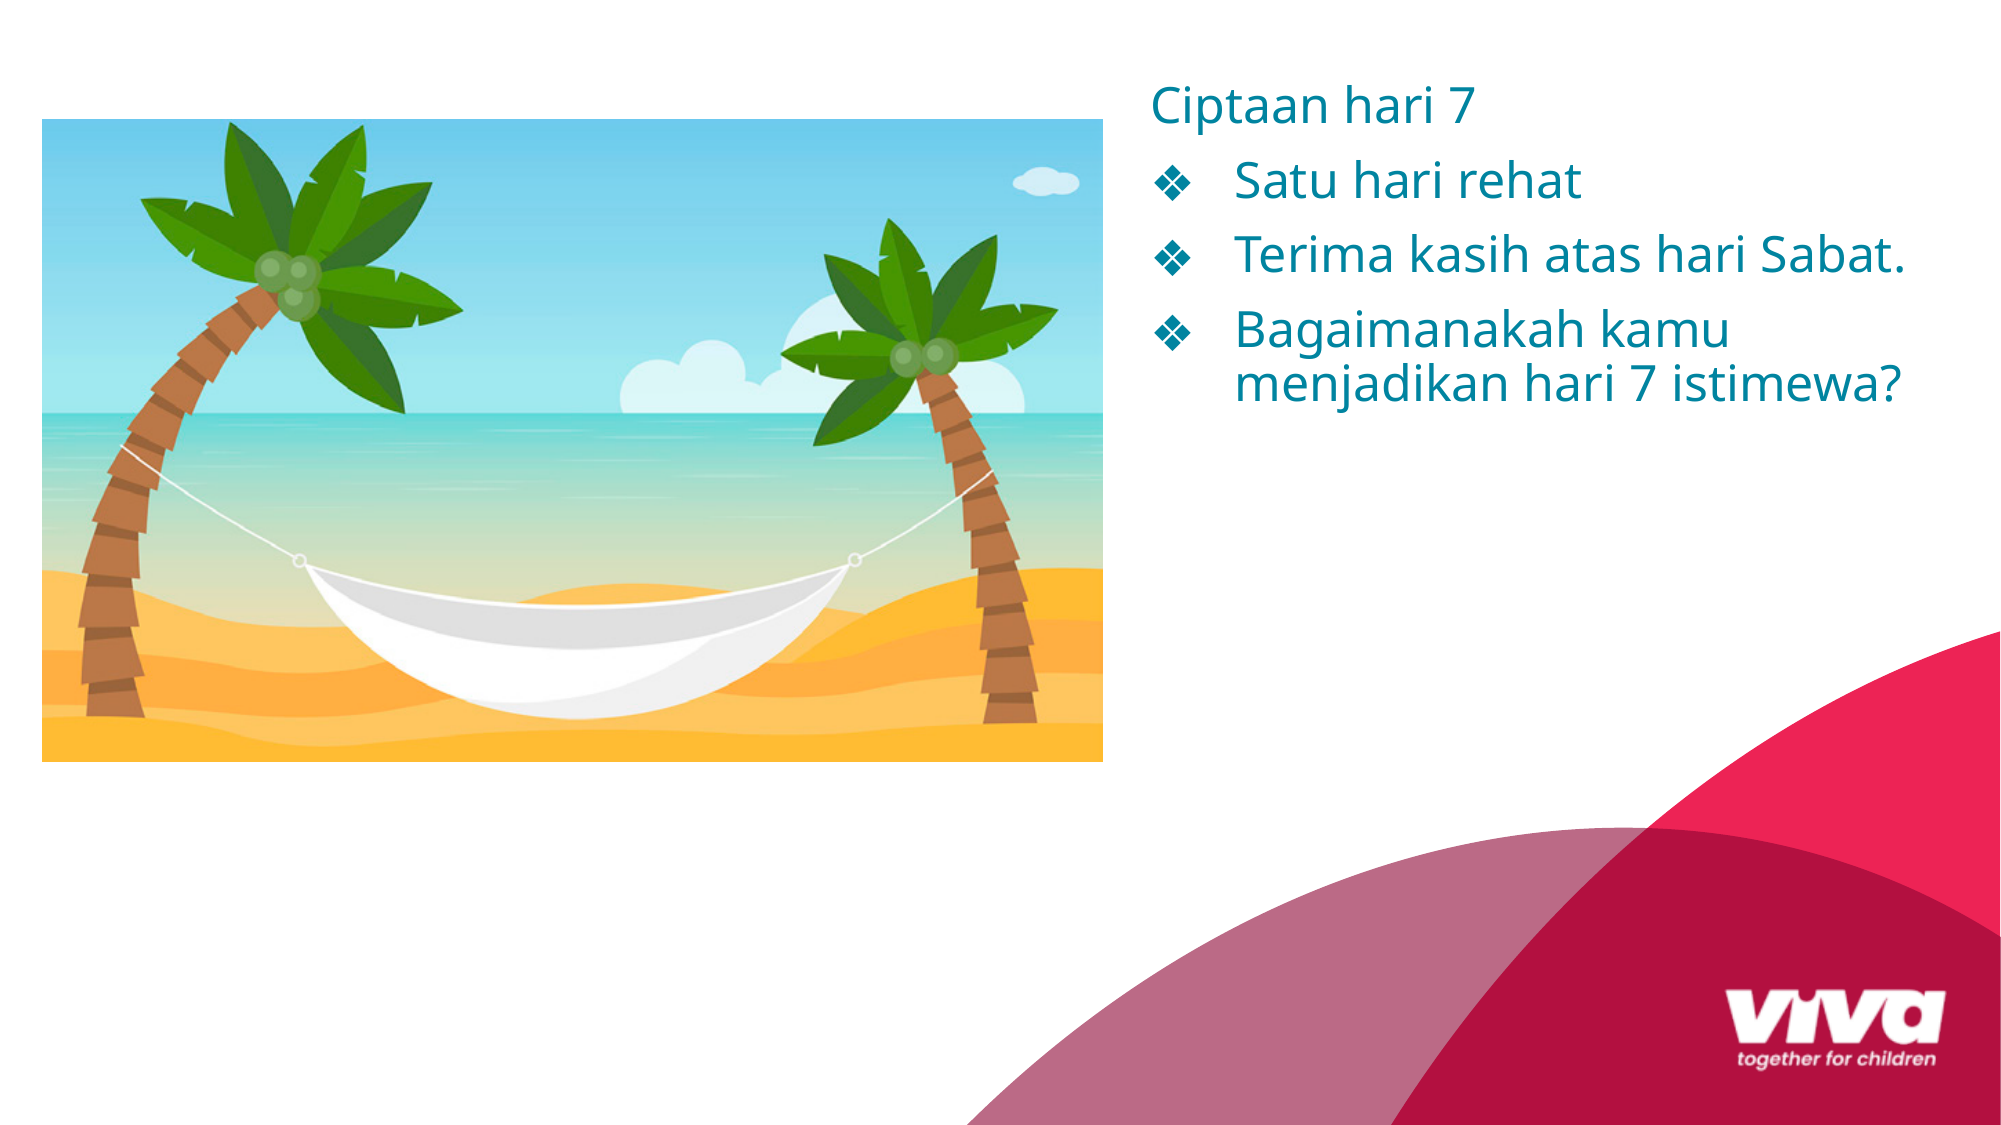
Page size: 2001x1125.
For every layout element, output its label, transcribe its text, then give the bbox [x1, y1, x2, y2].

list Ciptaan hari 7 Satu hari rehat Terima kasih atas hari Sabat. Bagaimanakah kamu menjadikan hari 7 istimewa? [1135, 72, 1937, 728]
picture [1672, 936, 2000, 1125]
picture [42, 119, 1103, 763]
